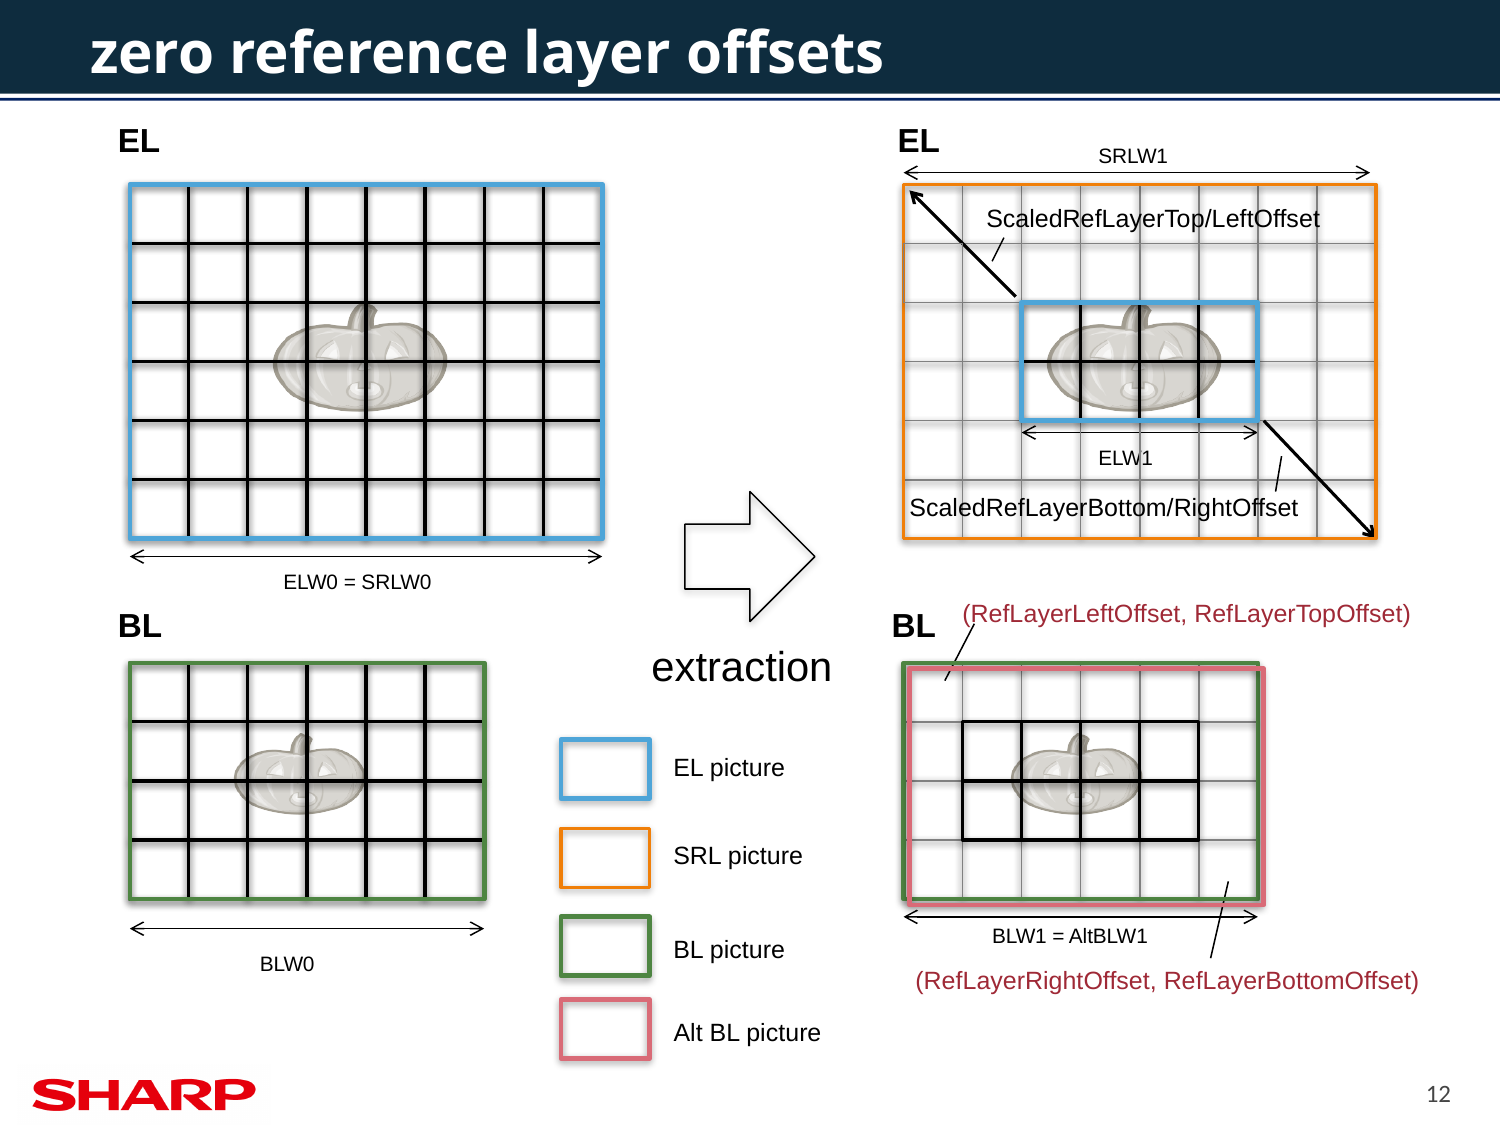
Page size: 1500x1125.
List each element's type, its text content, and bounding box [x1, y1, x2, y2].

text_box [129, 662, 485, 900]
text_box extraction [602, 633, 839, 696]
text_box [1275, 455, 1282, 492]
text_box [560, 827, 650, 888]
text_box ELW0 = SRLW0 [277, 565, 508, 600]
text_box EL picture [667, 745, 792, 788]
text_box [991, 237, 1005, 262]
text_box (RefLayerRightOffset, RefLayerBottomOffset) [909, 958, 1441, 1000]
text_box [129, 184, 603, 540]
text_box EL [891, 113, 981, 166]
text_box BL picture [667, 927, 792, 970]
text_box SRLW1 [1092, 137, 1229, 171]
text_box [560, 739, 650, 799]
text_box [684, 490, 816, 623]
text_box [979, 662, 1259, 666]
text_box (RefLayerLeftOffset, RefLayerTopOffset) [956, 592, 1465, 634]
picture [1009, 733, 1144, 815]
text_box [1021, 302, 1259, 421]
text_box [903, 305, 1258, 540]
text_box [1263, 420, 1377, 540]
text_box SRL picture [667, 834, 810, 876]
slide_number 12 [1345, 1062, 1467, 1108]
text_box [903, 662, 939, 900]
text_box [909, 190, 1016, 297]
text_box [903, 184, 1377, 420]
text_box BLW0 [253, 944, 390, 982]
picture [1045, 302, 1223, 412]
text_box BL [112, 597, 201, 650]
text_box Alt BL picture [667, 1010, 828, 1053]
text_box BLW1 = AltBLW1 [986, 926, 1205, 954]
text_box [1210, 881, 1229, 959]
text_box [944, 623, 975, 681]
text_box [909, 668, 1265, 906]
picture [17, 1064, 271, 1125]
text_box [560, 999, 650, 1059]
title zero reference layer offsets [74, 15, 1426, 85]
text_box EL [112, 113, 201, 166]
text_box [560, 916, 650, 977]
picture [271, 302, 449, 412]
picture [232, 733, 367, 815]
text_box BL [885, 597, 956, 650]
